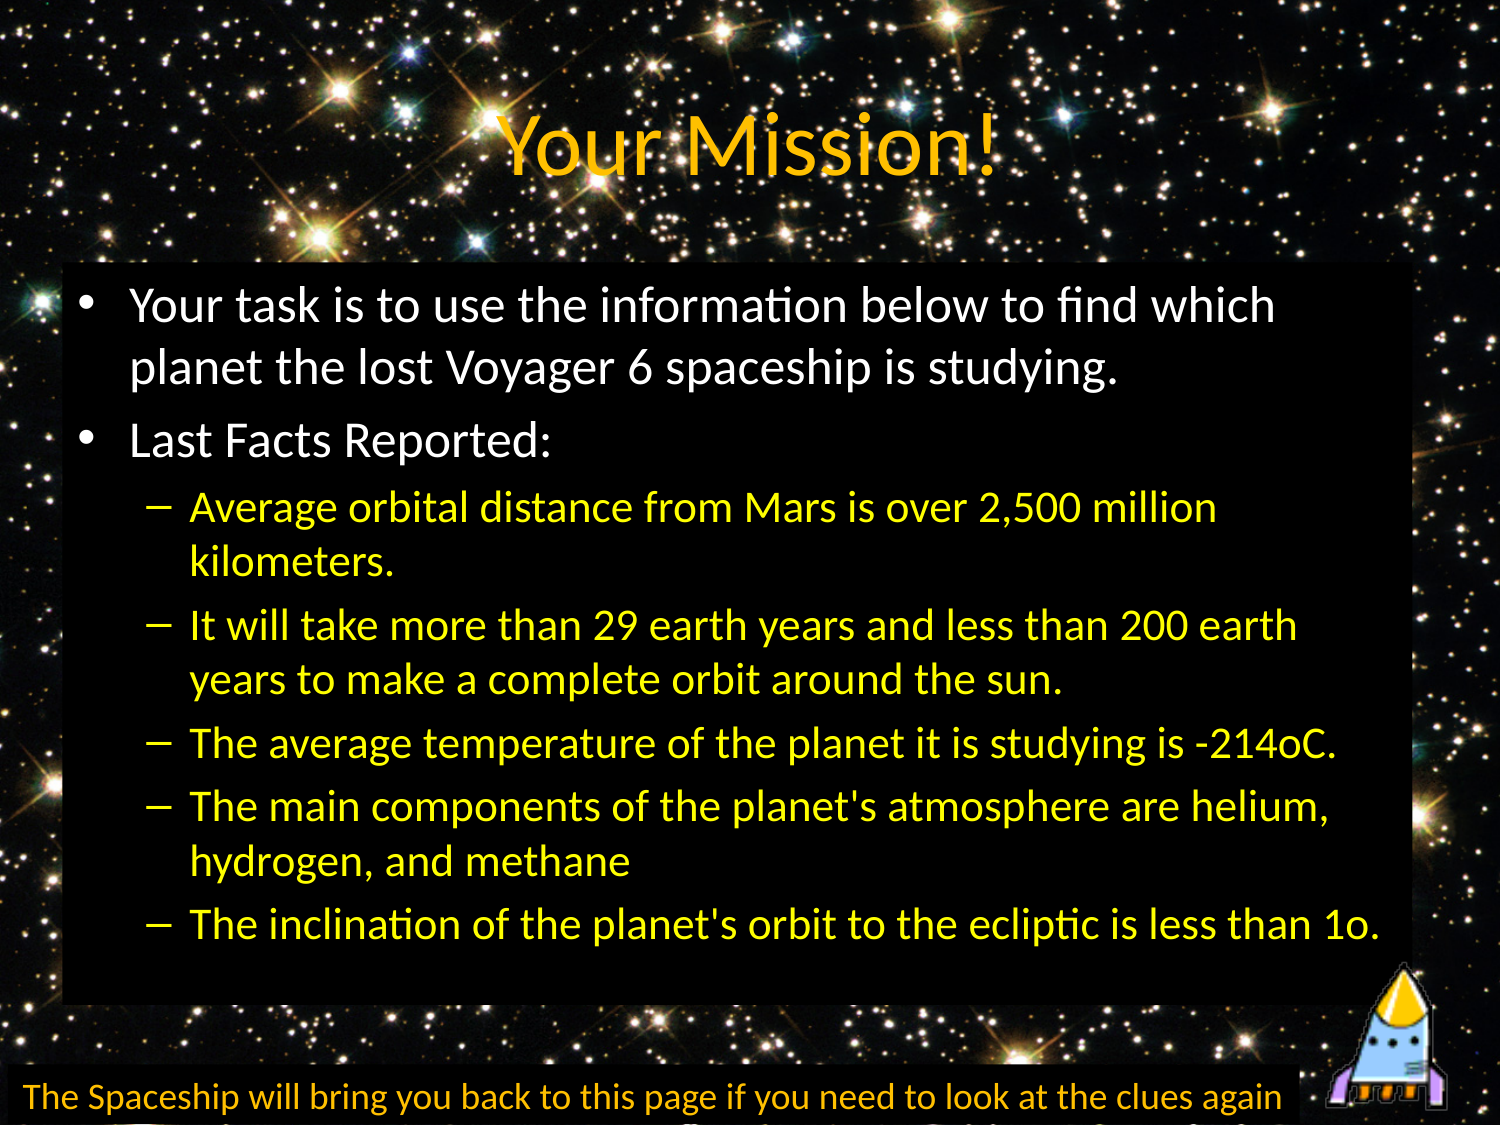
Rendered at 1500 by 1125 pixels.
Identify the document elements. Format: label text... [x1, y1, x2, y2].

picture [0, 0, 1500, 1125]
list Your task is to use the information below to find which planet the lost Voyager 6 spaceship is studying. Last Facts Reported: Average orbital distance from Mars is over 2,500 million kilometers. It will take more than 29 earth years and less than 200 earth years to make a complete orbit around the sun. The average temperature of the planet it is studying is -214oC. The main components of the planet's atmosphere are helium, hydrogen, and methane The inclination of the planet's orbit to the ecliptic is less than 1o. [62, 262, 1413, 1005]
title Your Mission! [75, 45, 1425, 233]
text_box The Spaceship will bring you back to this page if you need to look at the clues again [7, 1064, 1274, 1125]
